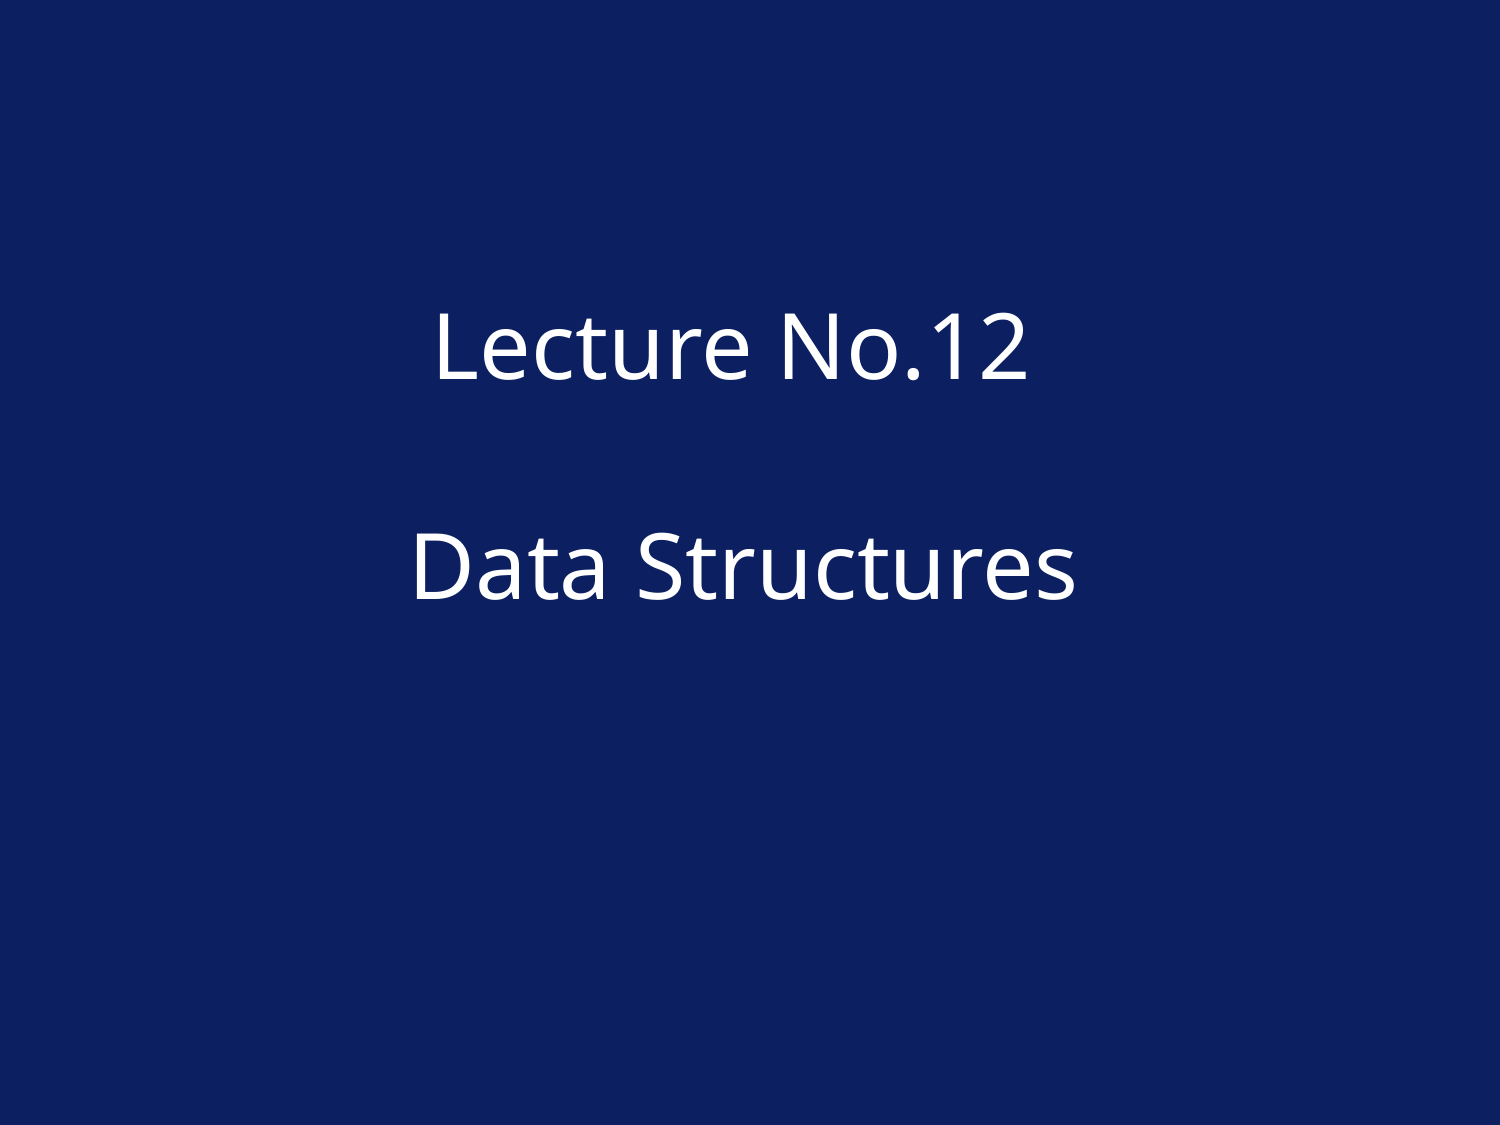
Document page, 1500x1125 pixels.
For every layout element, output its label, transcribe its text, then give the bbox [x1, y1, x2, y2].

text_box Lecture No.12 Data Structures [99, 249, 1388, 875]
